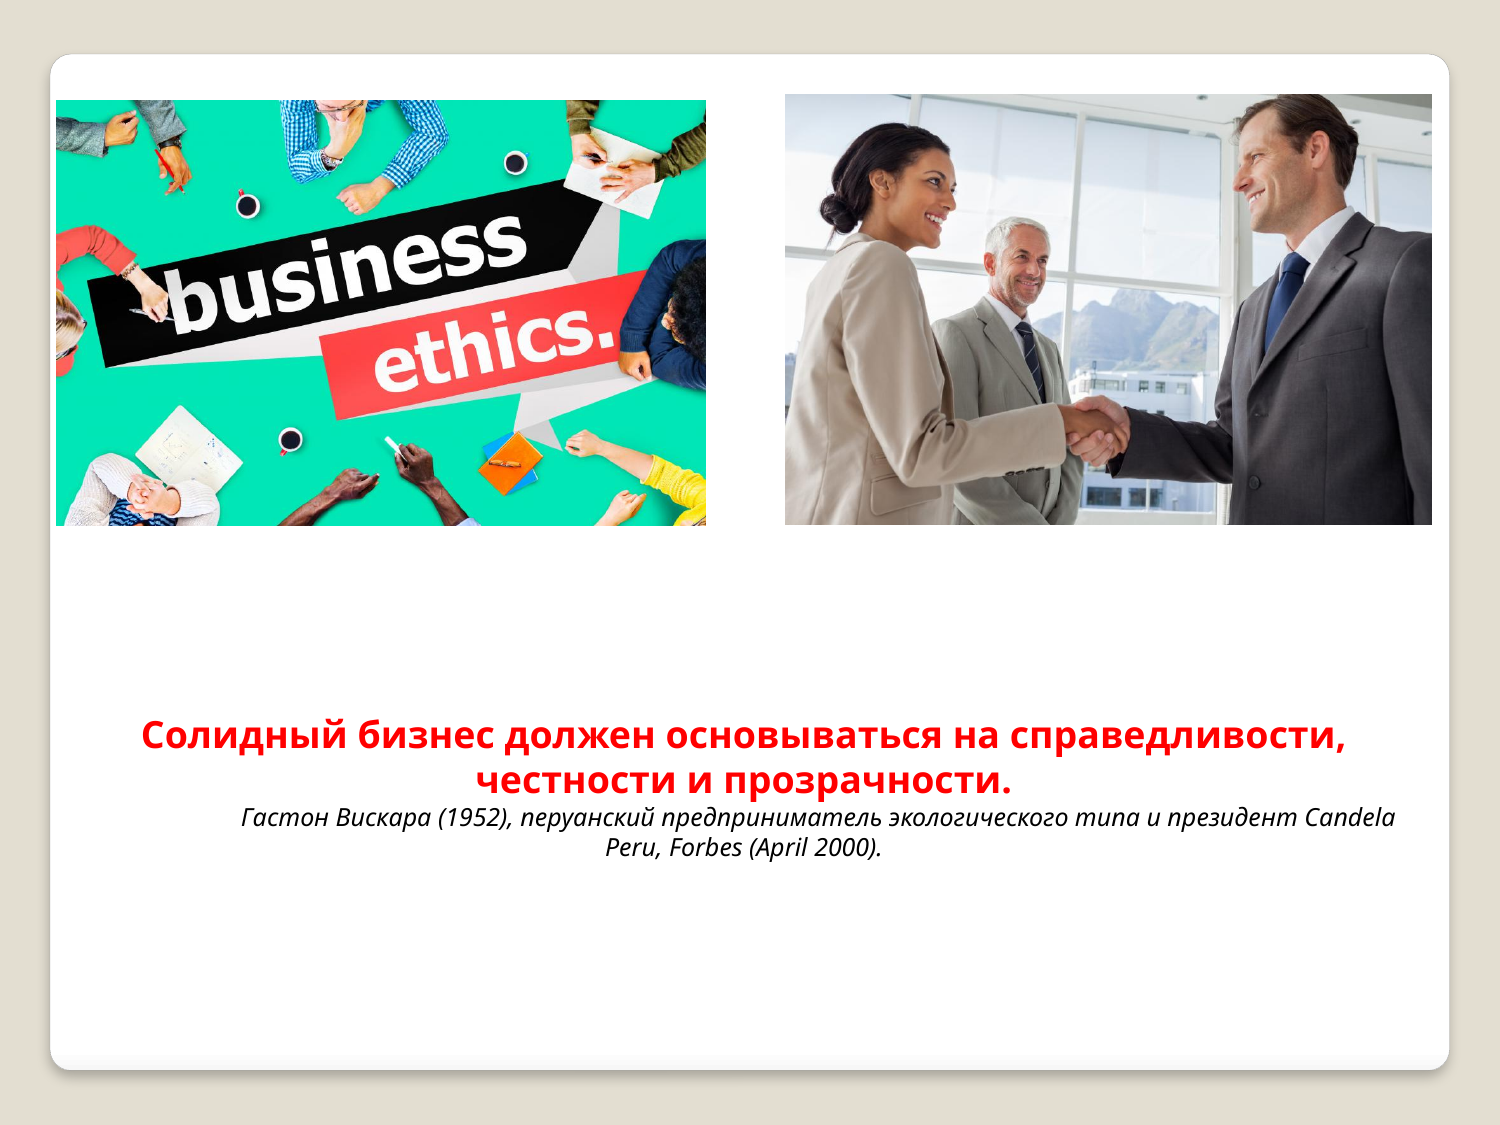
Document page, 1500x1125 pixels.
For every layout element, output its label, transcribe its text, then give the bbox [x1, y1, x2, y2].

picture [785, 94, 1432, 526]
text_box Солидный бизнес должен основываться на справедливости, честности и прозрачности. Гастон Вискара (1952), перуанский предприниматель экологического типа и президент Candela Peru, Forbes (April 2000). [53, 704, 1436, 869]
picture [55, 100, 706, 526]
picture [409, 100, 420, 114]
